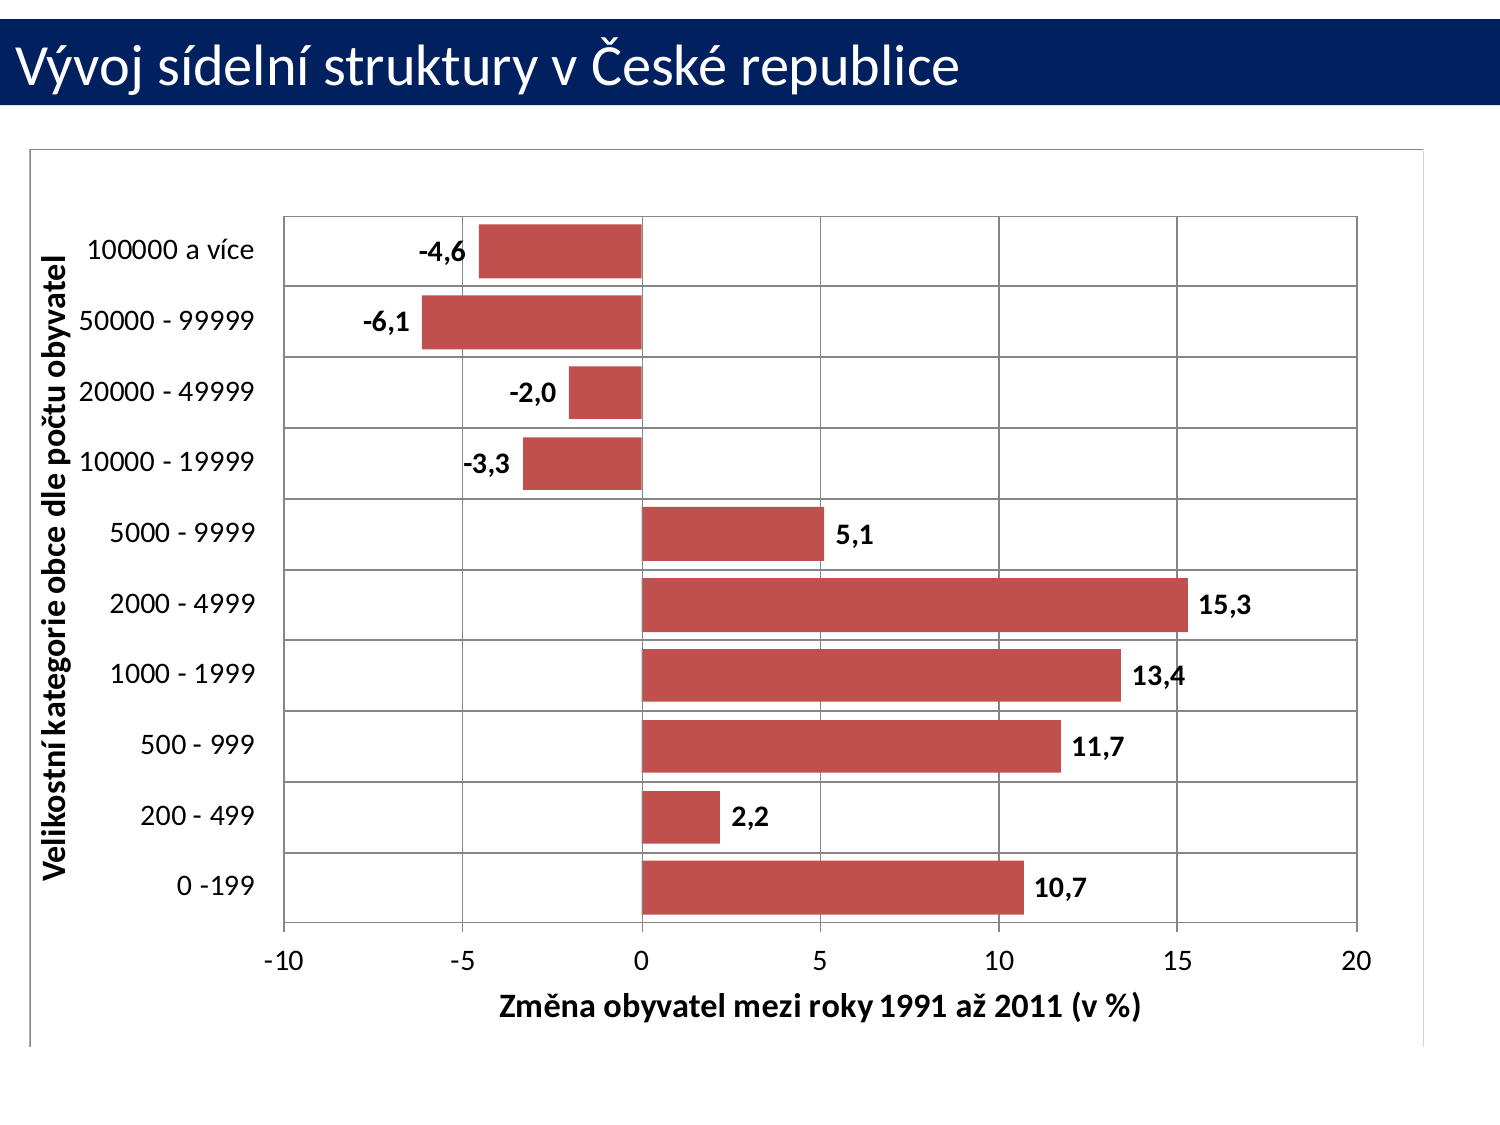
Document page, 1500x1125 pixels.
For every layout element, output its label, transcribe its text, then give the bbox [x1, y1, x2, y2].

picture [29, 148, 1424, 1047]
title Vývoj sídelní struktury v České republice [0, 19, 1500, 106]
